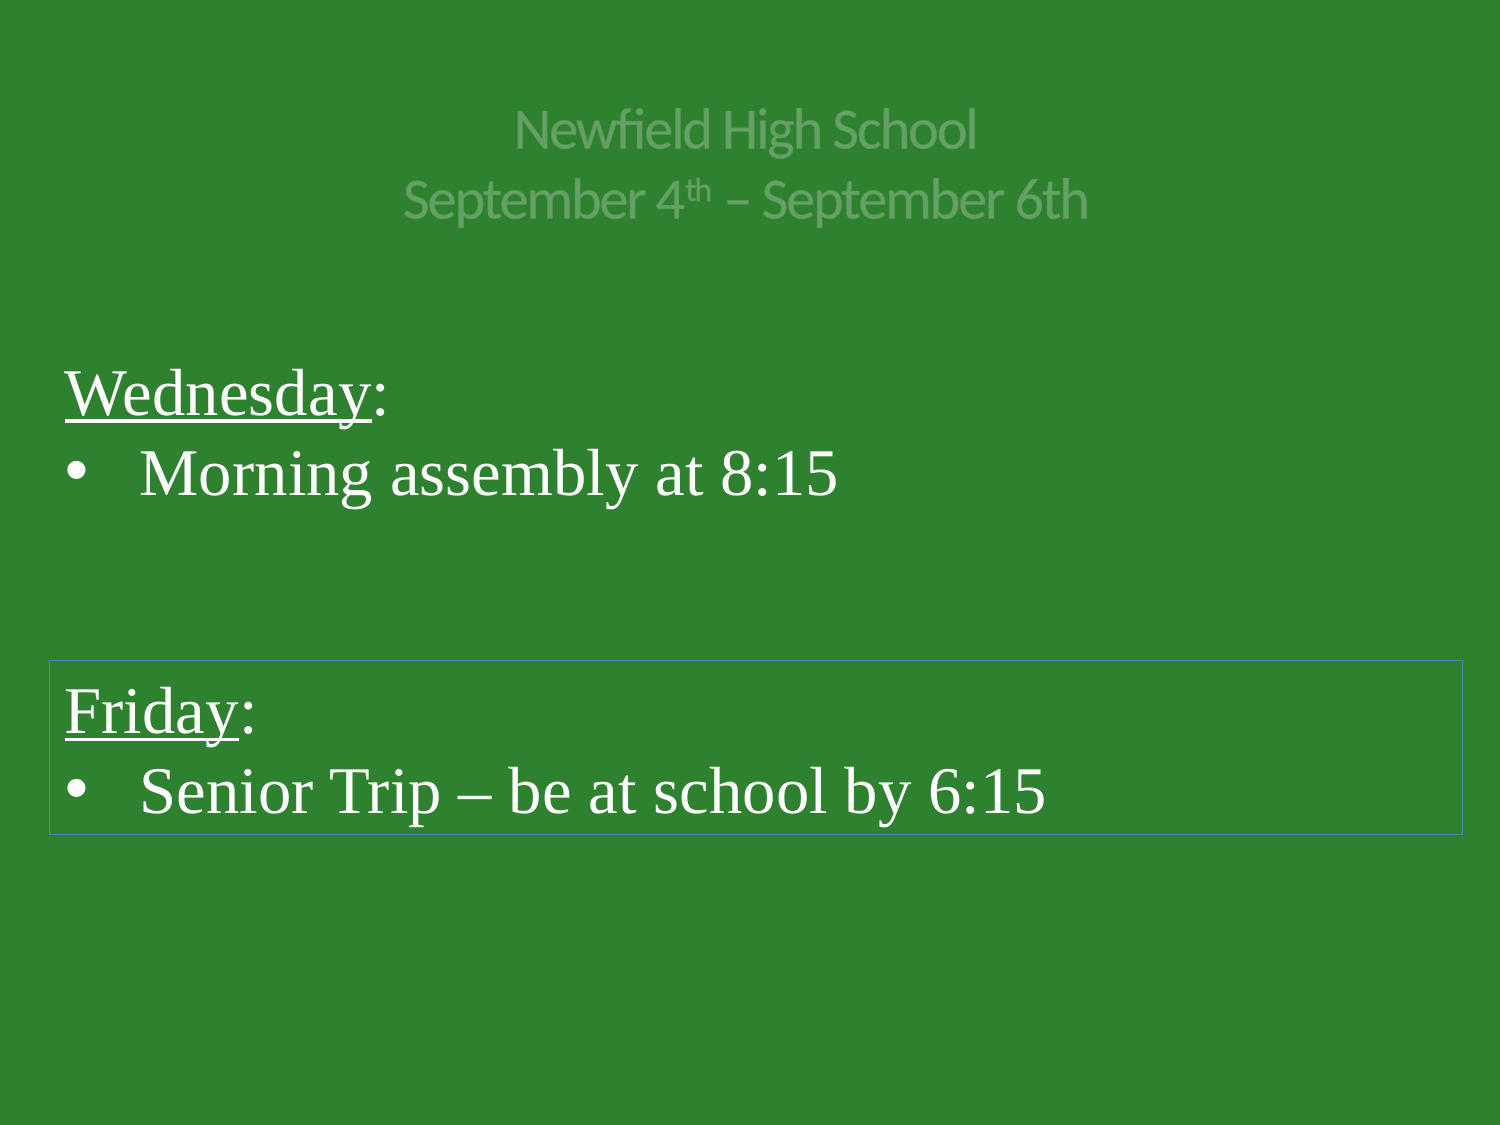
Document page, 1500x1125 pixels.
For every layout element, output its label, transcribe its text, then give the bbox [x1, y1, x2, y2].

text_box Friday: Senior Trip – be at school by 6:15 [49, 660, 1463, 835]
text_box Newfield High School September 4th – September 6th [49, 62, 1413, 238]
text_box Wednesday: Morning assembly at 8:15 [49, 341, 1463, 517]
